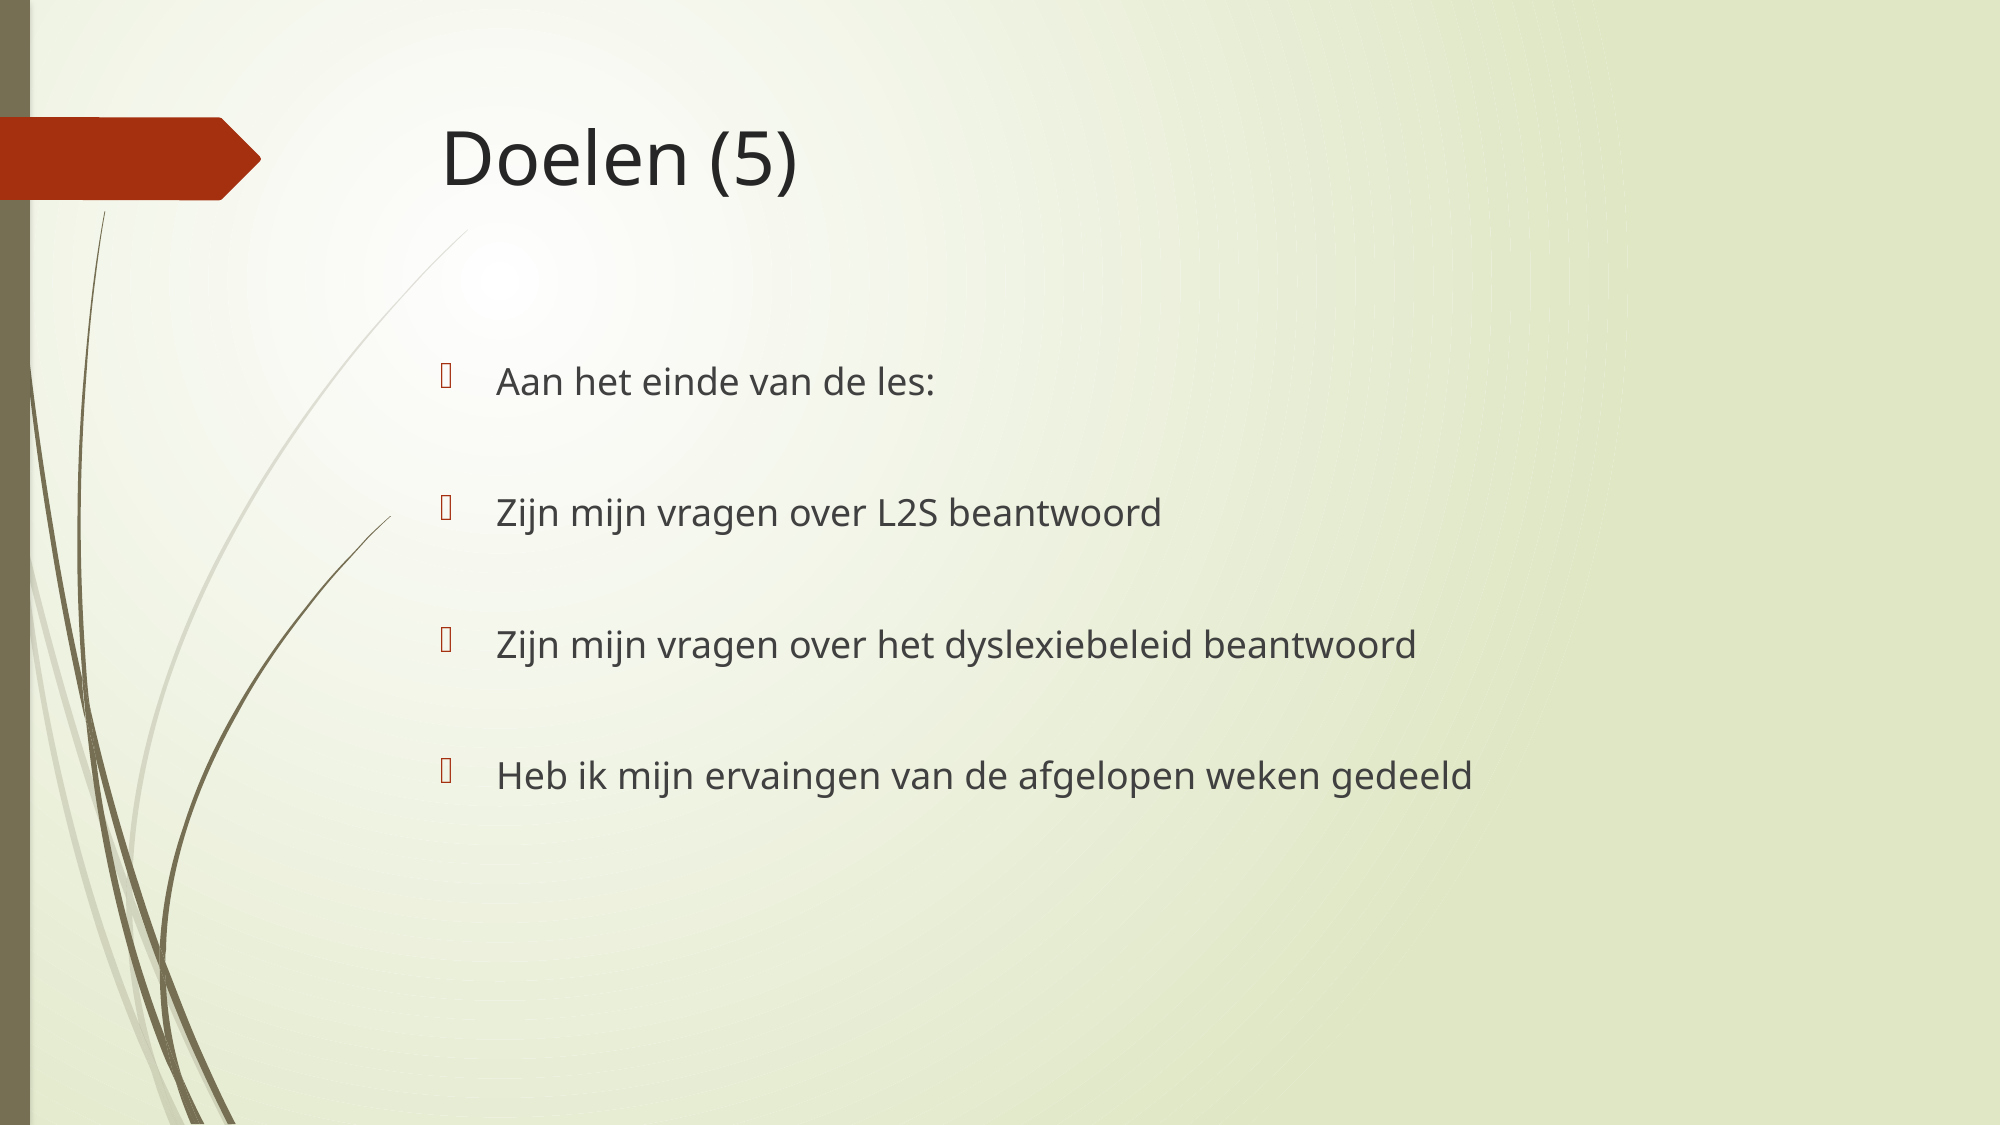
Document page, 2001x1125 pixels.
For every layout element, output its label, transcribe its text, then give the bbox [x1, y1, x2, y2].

list Aan het einde van de les: Zijn mijn vragen over L2S beantwoord Zijn mijn vragen over het dyslexiebeleid beantwoord Heb ik mijn ervaingen van de afgelopen weken gedeeld [424, 350, 1888, 970]
title Doelen (5) [425, 102, 1888, 313]
